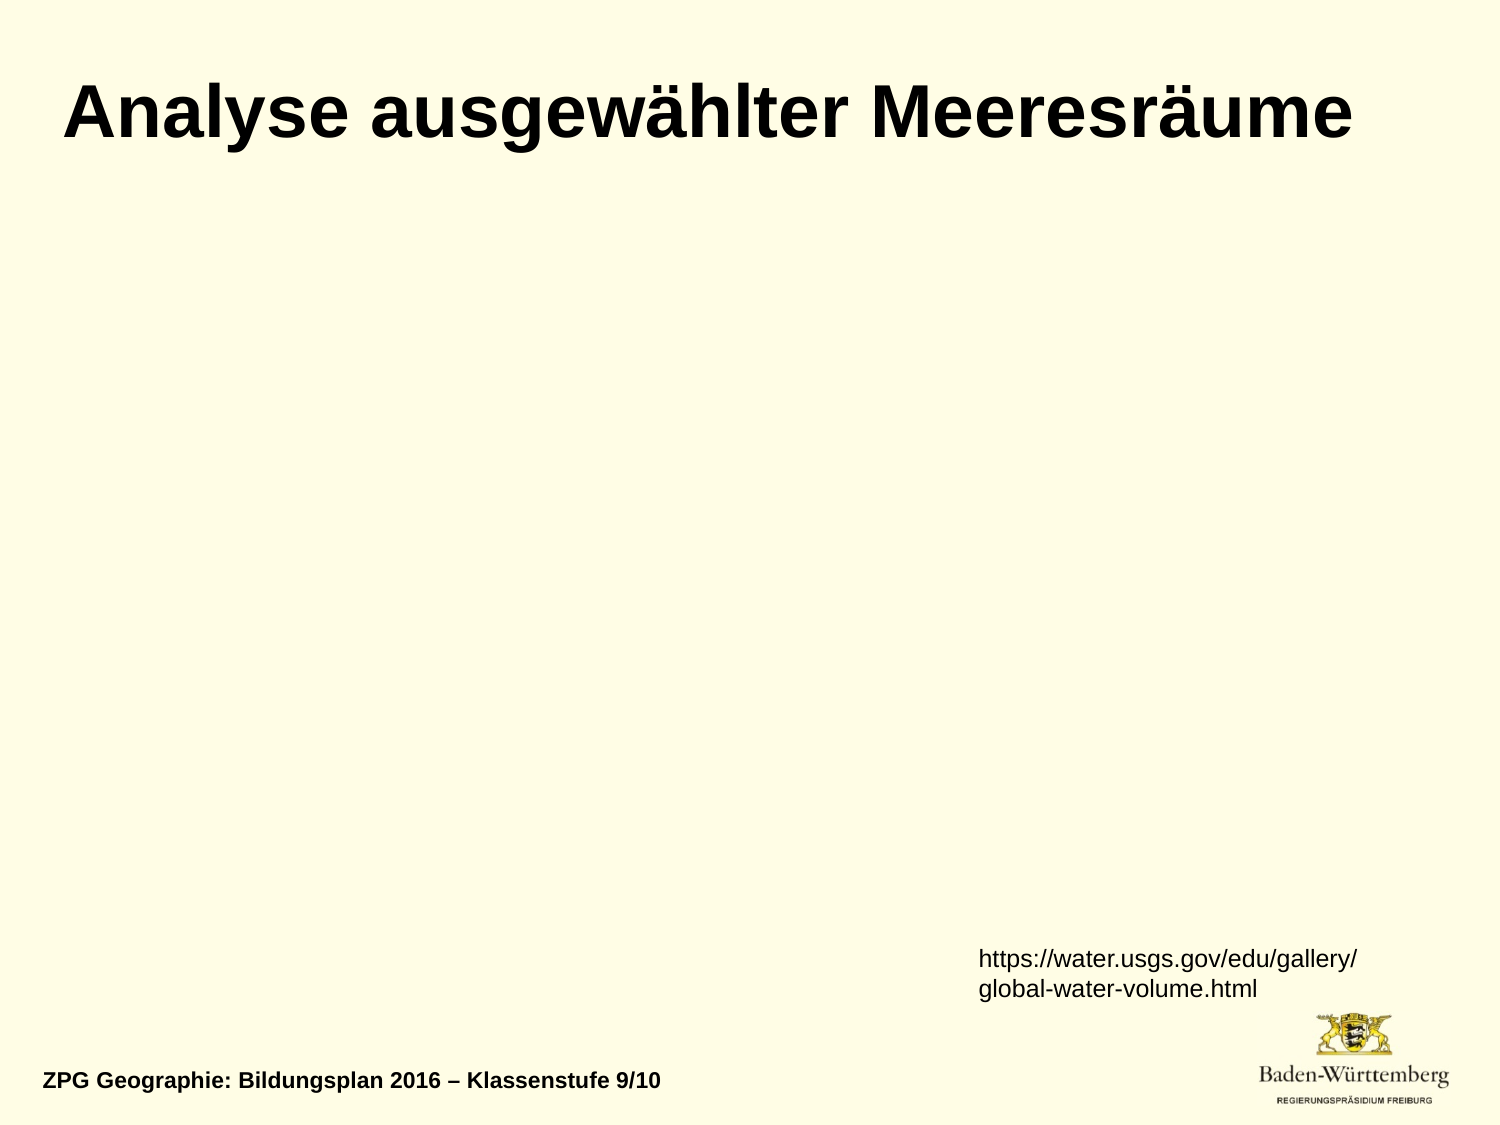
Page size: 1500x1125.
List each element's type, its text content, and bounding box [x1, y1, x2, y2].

picture [1257, 1011, 1451, 1106]
text_box https://water.usgs.gov/edu/gallery/ global-water-volume.html [963, 935, 1374, 1011]
text_box Analyse ausgewählter Meeresräume [47, 54, 1370, 160]
